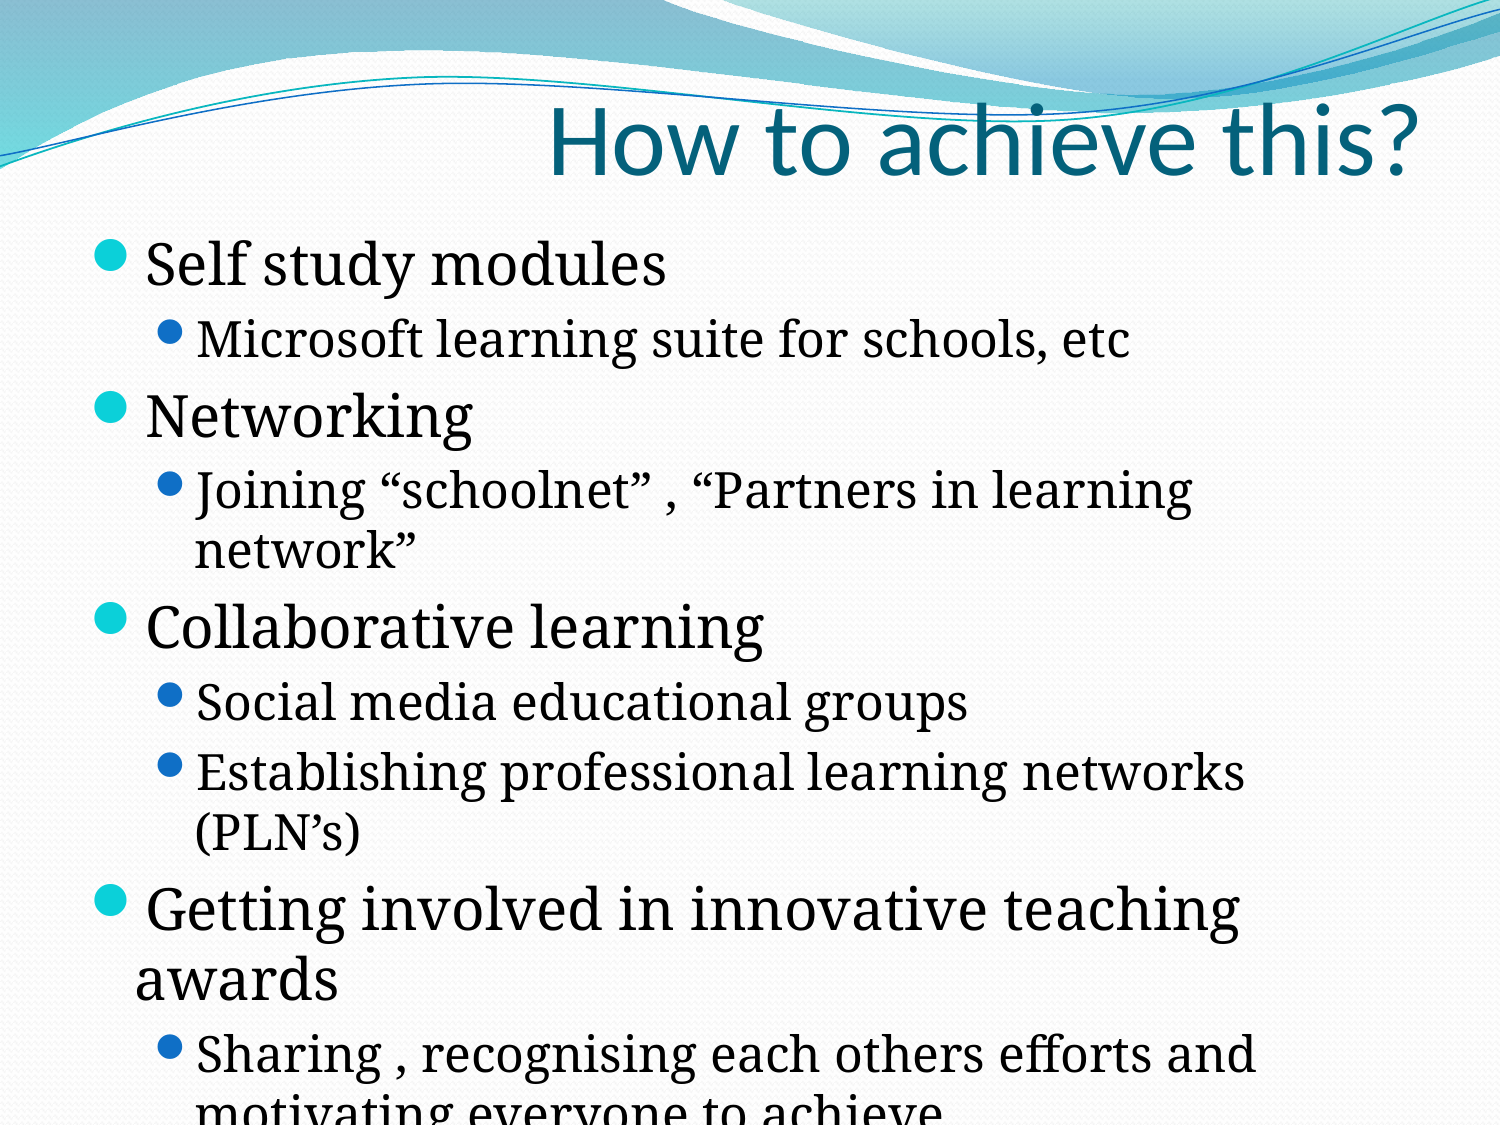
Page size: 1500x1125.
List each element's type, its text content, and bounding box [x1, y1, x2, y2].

title How to achieve this? [75, 54, 1425, 197]
list Self study modules Microsoft learning suite for schools, etc Networking Joining “schoolnet” , “Partners in learning network” Collaborative learning Social media educational groups Establishing professional learning networks (PLN’s) Getting involved in innovative teaching awards Sharing , recognising each others efforts and motivating everyone to achieve [75, 219, 1425, 1094]
